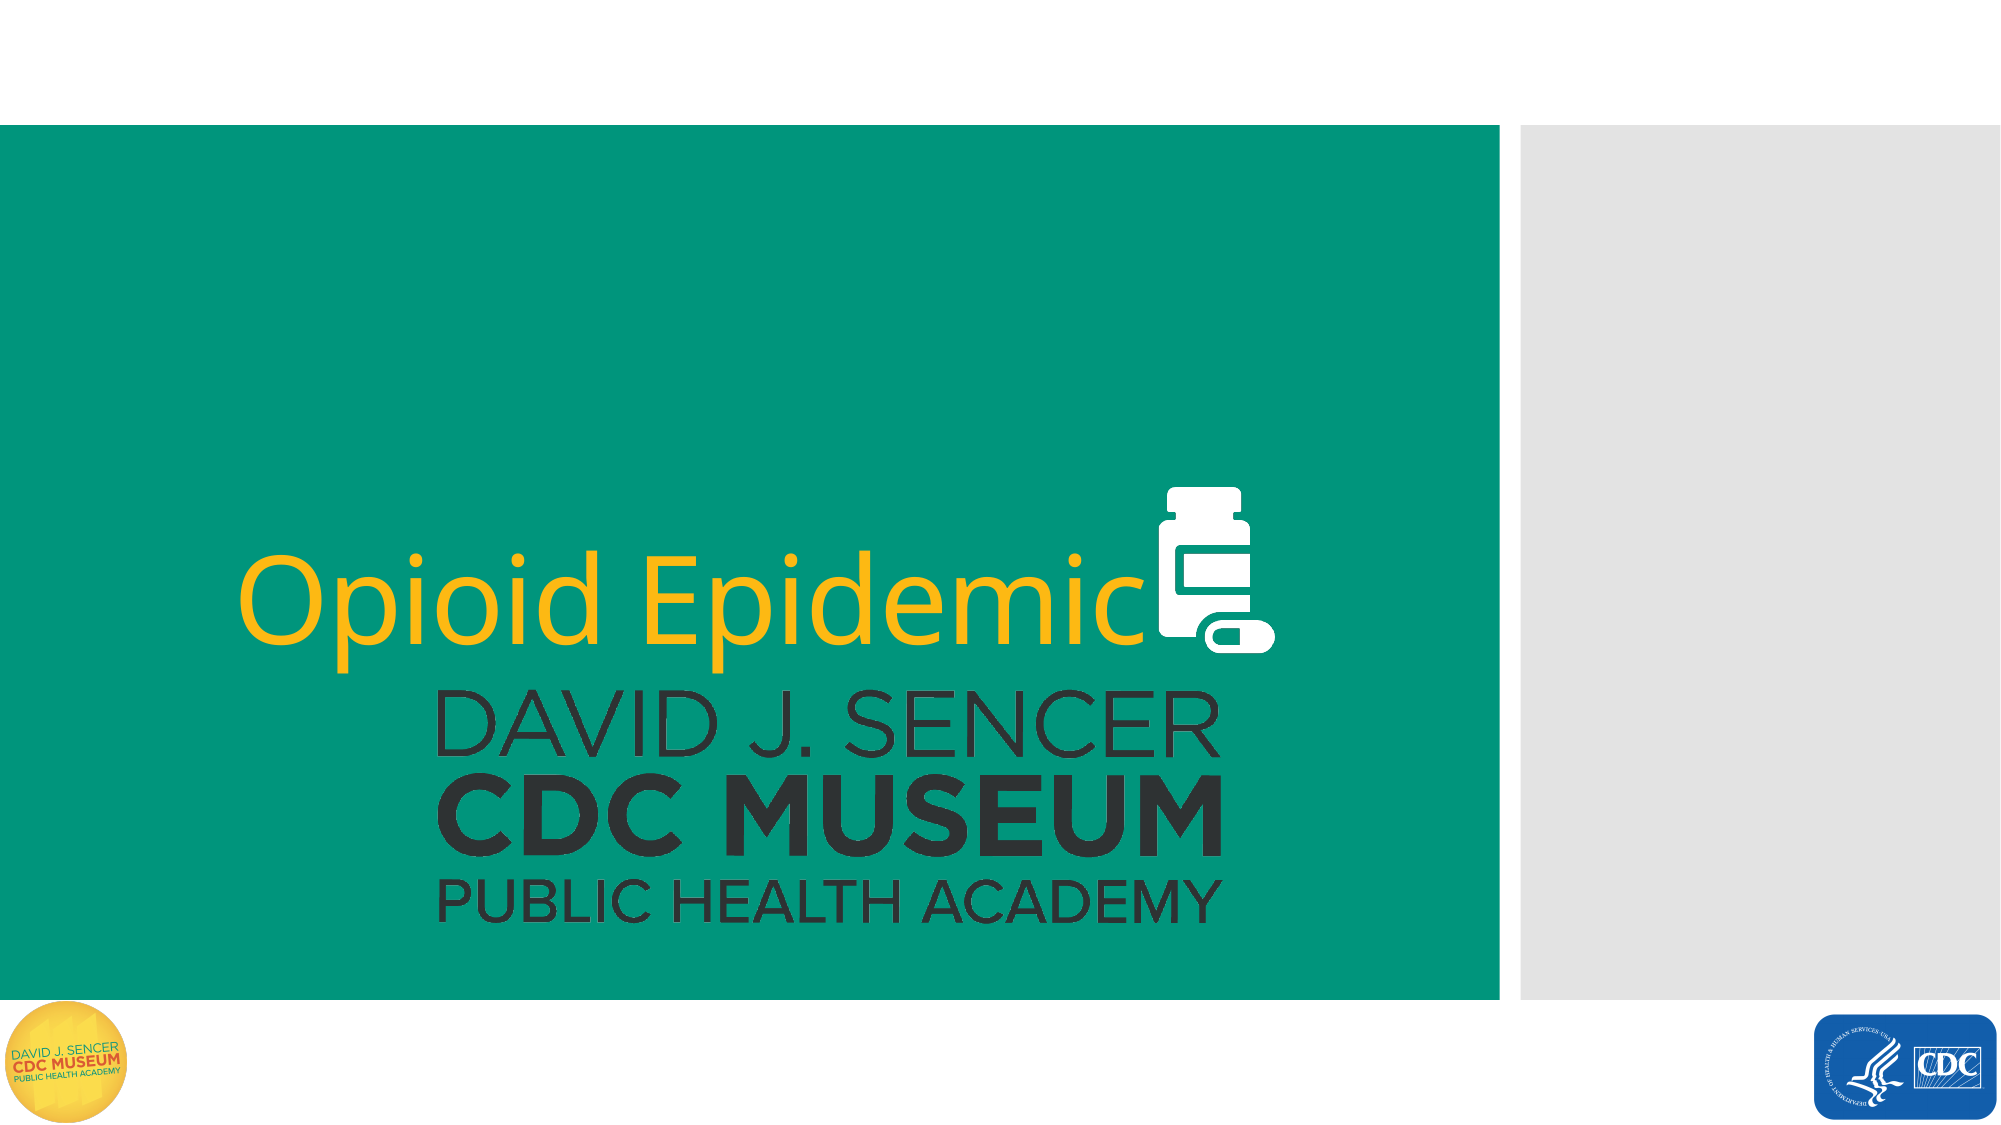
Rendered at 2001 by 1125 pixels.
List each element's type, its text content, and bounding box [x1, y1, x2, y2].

title Opioid Epidemic [126, 213, 1256, 679]
text_box [0, 1000, 1995, 1125]
picture [4, 1001, 127, 1123]
picture [421, 470, 1316, 948]
picture [1801, 1006, 2000, 1125]
